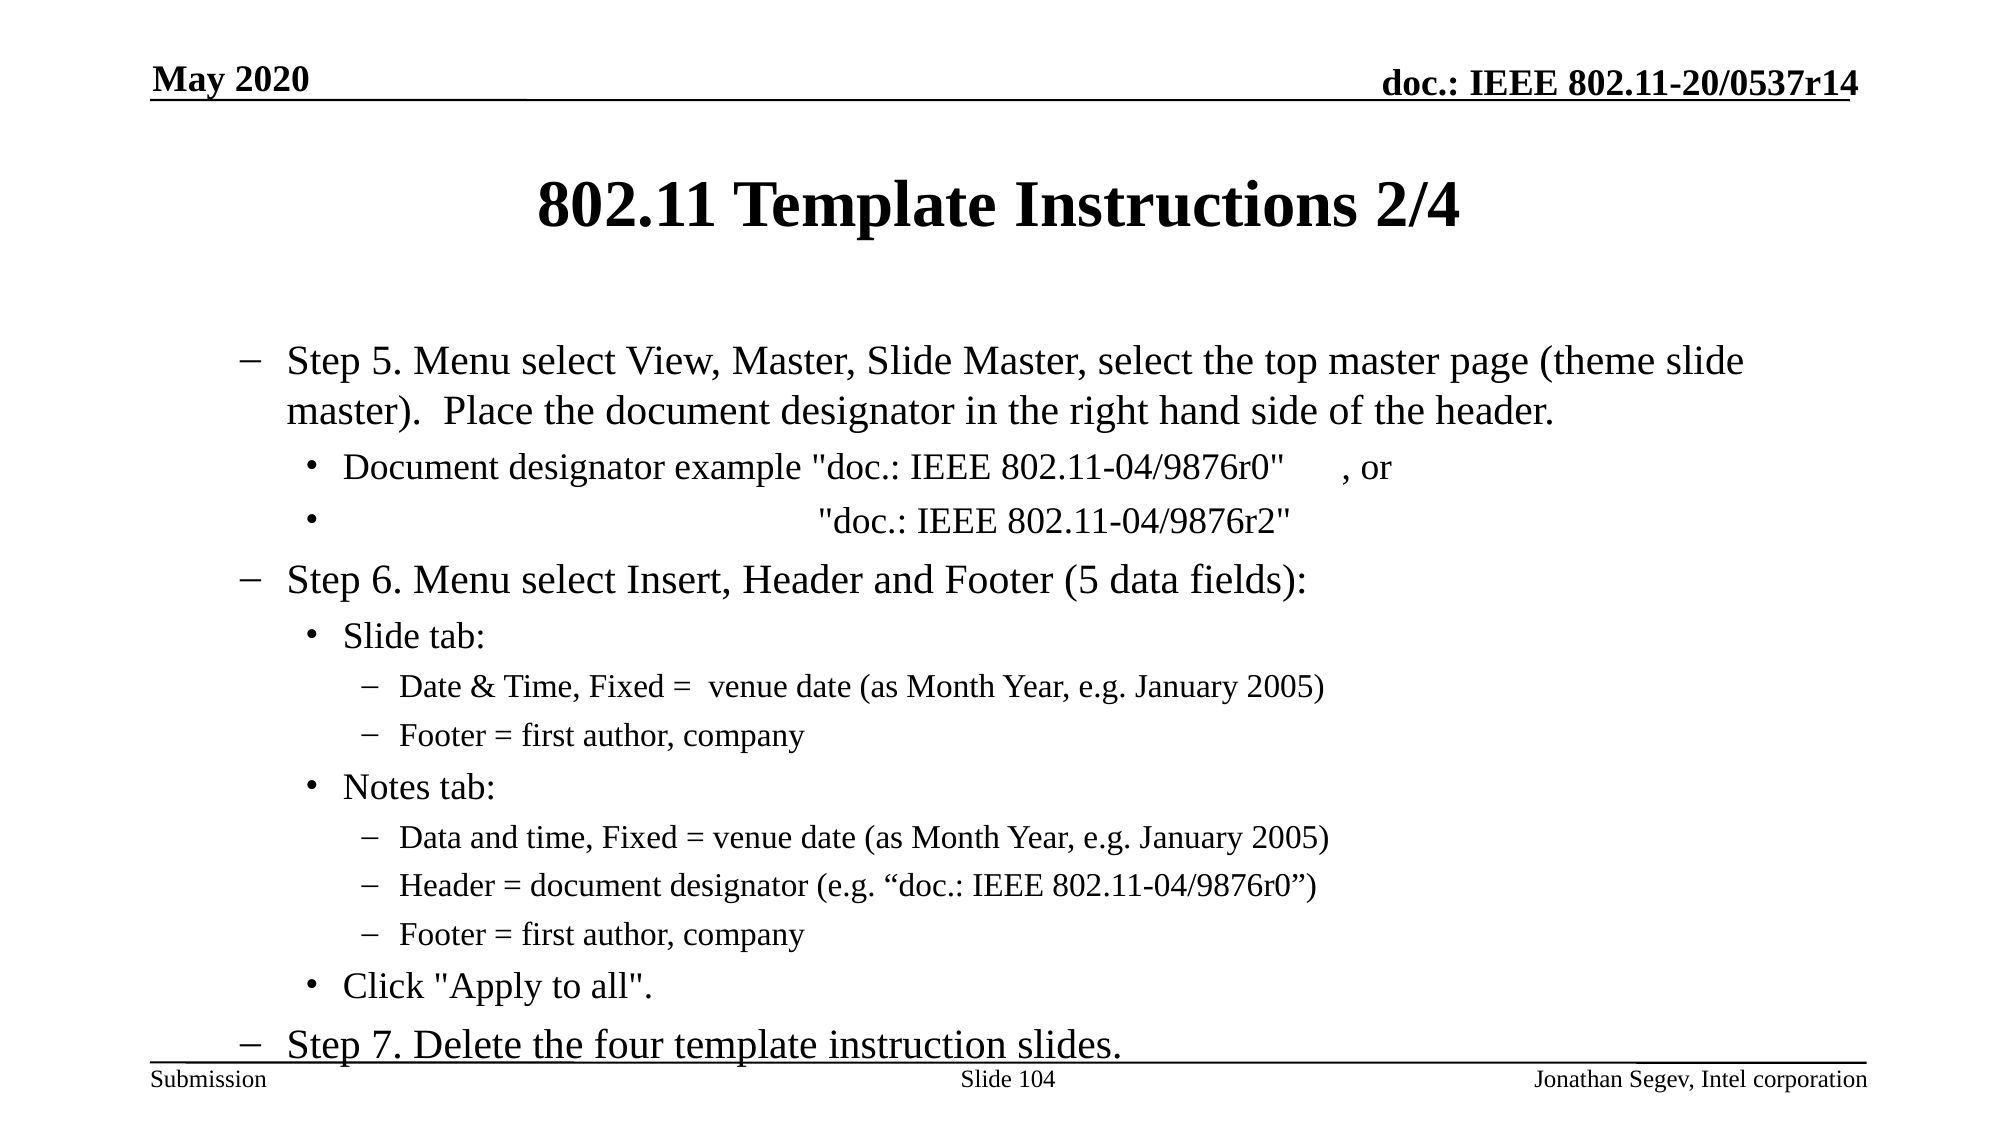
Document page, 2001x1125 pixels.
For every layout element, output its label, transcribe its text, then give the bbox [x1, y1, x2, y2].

title 802.11 Template Instructions 2/4 [149, 112, 1850, 288]
list Step 5. Menu select View, Master, Slide Master, select the top master page (theme slide master). Place the document designator in the right hand side of the header. Document designator example "doc.: IEEE 802.11-04/9876r0" , or "doc.: IEEE 802.11-04/9876r2" Step 6. Menu select Insert, Header and Footer (5 data fields): Slide tab: Date & Time, Fixed = venue date (as Month Year, e.g. January 2005) Footer = first author, company Notes tab: Data and time, Fixed = venue date (as Month Year, e.g. January 2005) Header = document designator (e.g. “doc.: IEEE 802.11-04/9876r0”) Footer = first author, company Click "Apply to all". Step 7. Delete the four template instruction slides. [149, 324, 1850, 1000]
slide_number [152, 54, 563, 100]
slide_number Slide 104 [950, 1061, 1067, 1123]
footer Jonathan Segev, Intel corporation [1171, 1061, 1869, 1093]
